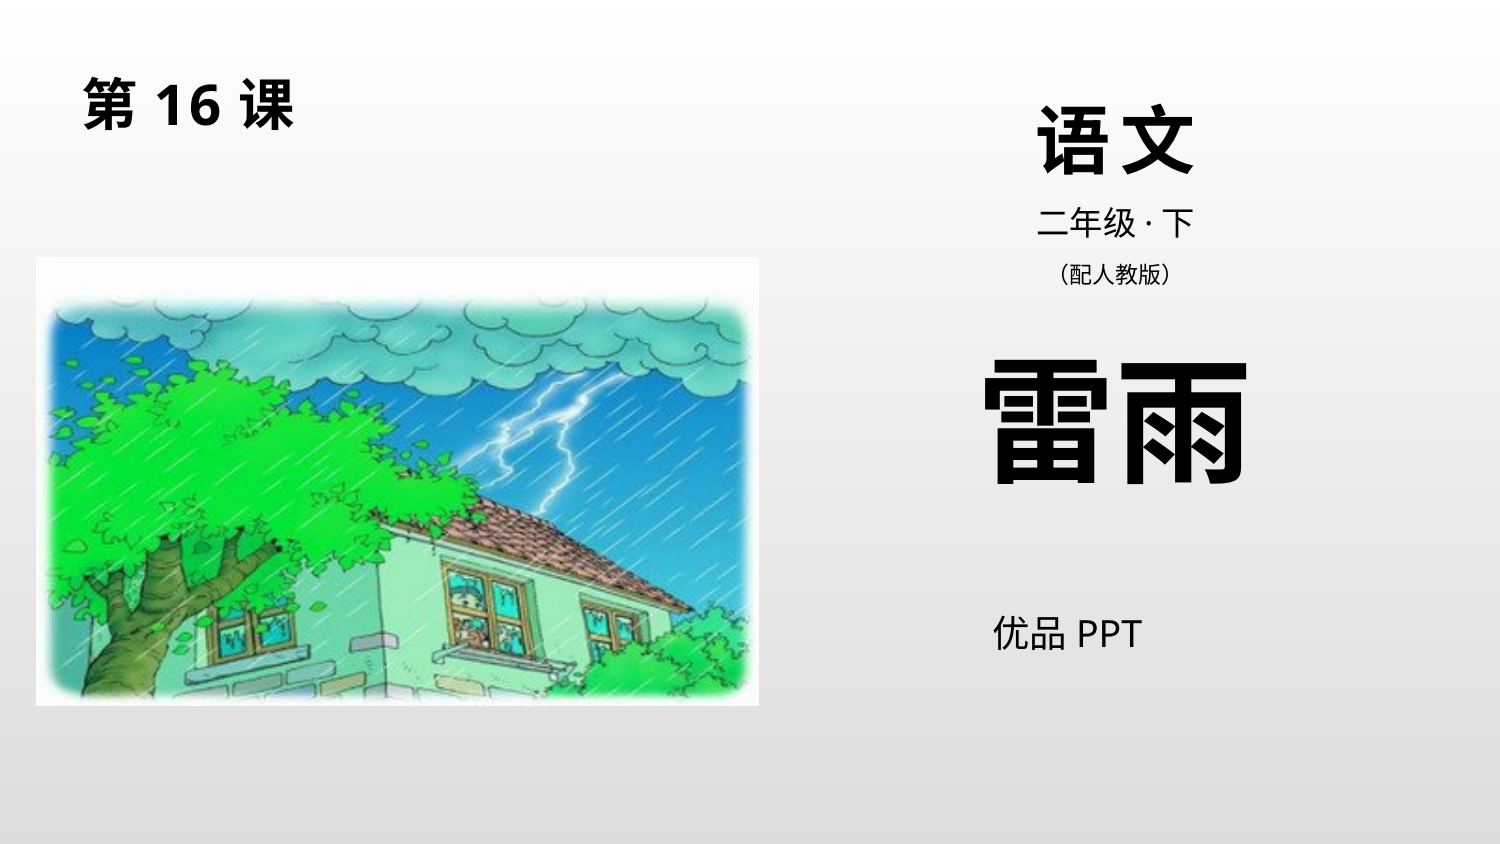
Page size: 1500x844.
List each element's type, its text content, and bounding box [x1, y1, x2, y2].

picture [36, 257, 759, 706]
text_box 优品PPT [977, 598, 1270, 663]
text_box 语文 二年级·下 （配人教版） [946, 87, 1285, 294]
text_box 雷雨 [840, 329, 1390, 506]
title 第16课 [68, 71, 724, 134]
